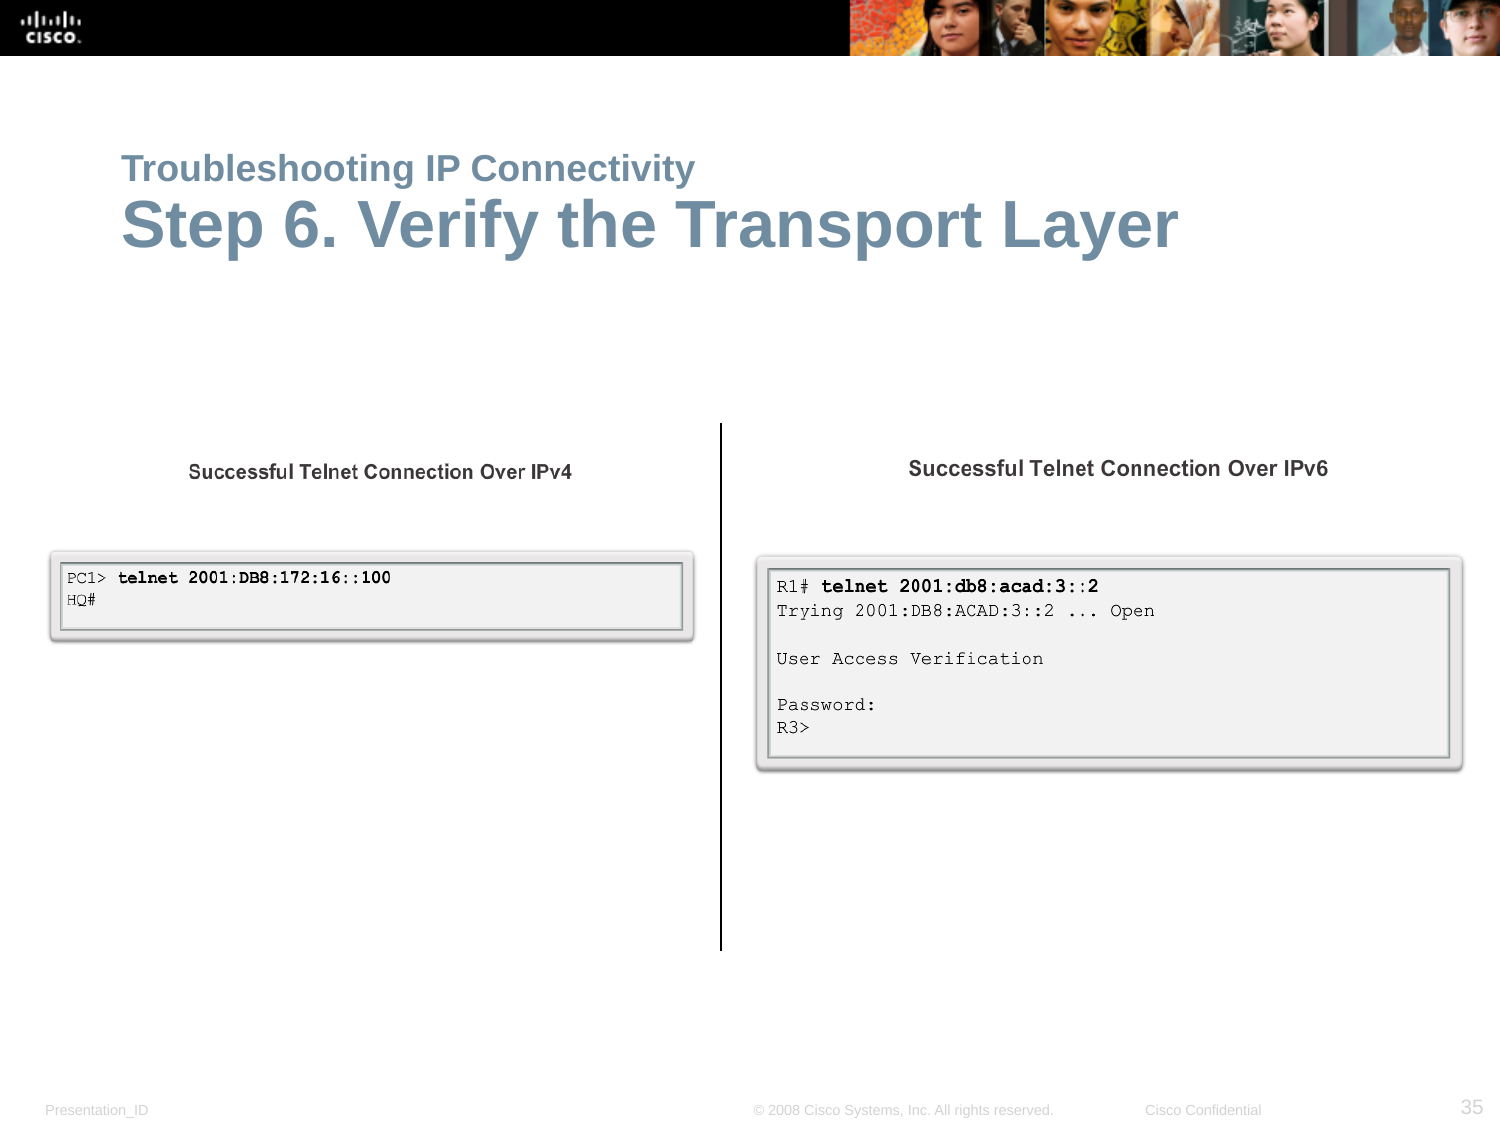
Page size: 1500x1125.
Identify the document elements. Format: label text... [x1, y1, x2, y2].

picture [0, 0, 1500, 56]
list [43, 403, 701, 700]
picture [747, 445, 1472, 779]
title Troubleshooting IP Connectivity Step 6. Verify the Transport Layer [107, 130, 1444, 269]
